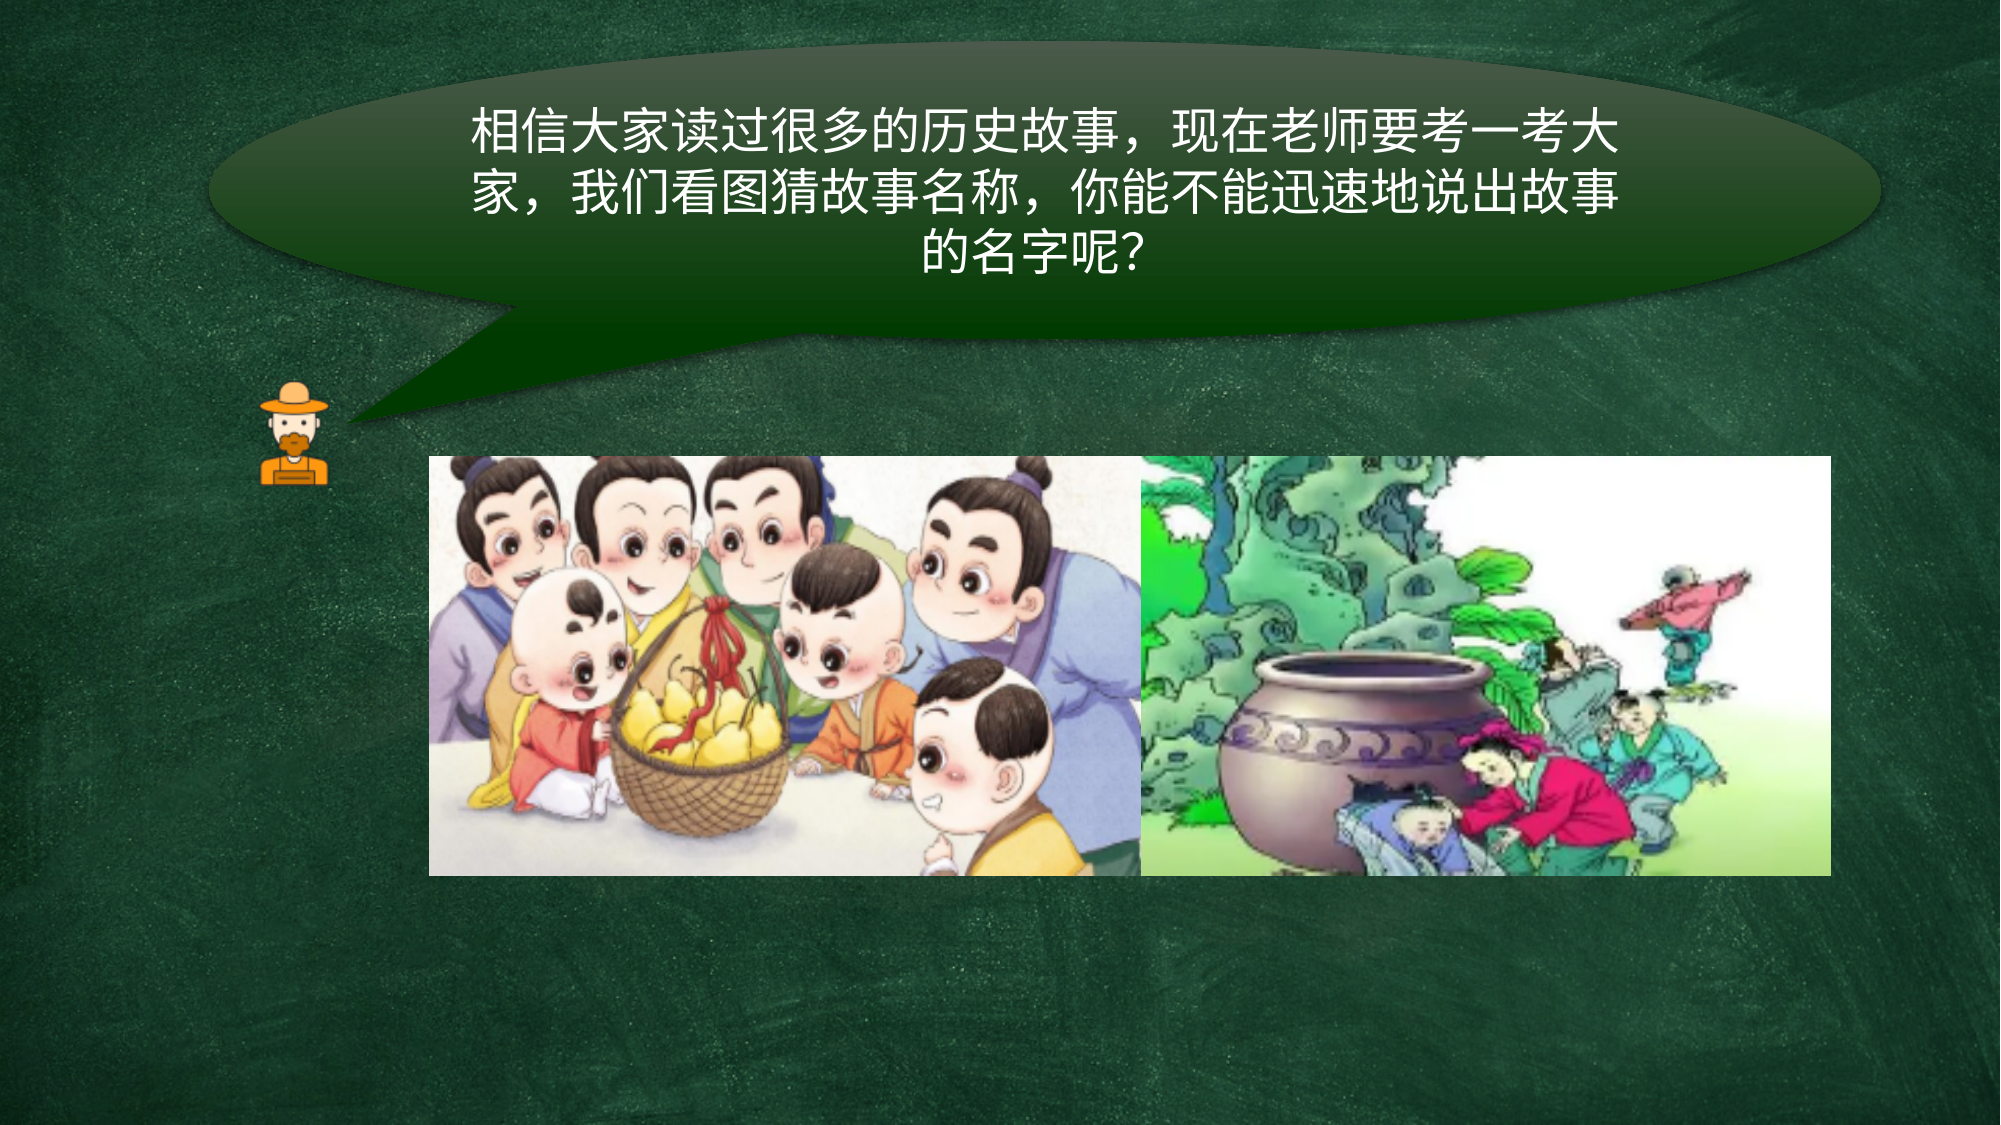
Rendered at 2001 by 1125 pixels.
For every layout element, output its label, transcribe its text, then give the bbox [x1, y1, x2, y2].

picture [0, 0, 2000, 1125]
text_box 相信大家读过很多的历史故事，现在老师要考一考大家，我们看图猜故事名称，你能不能迅速地说出故事的名字呢？ [209, 40, 1882, 424]
